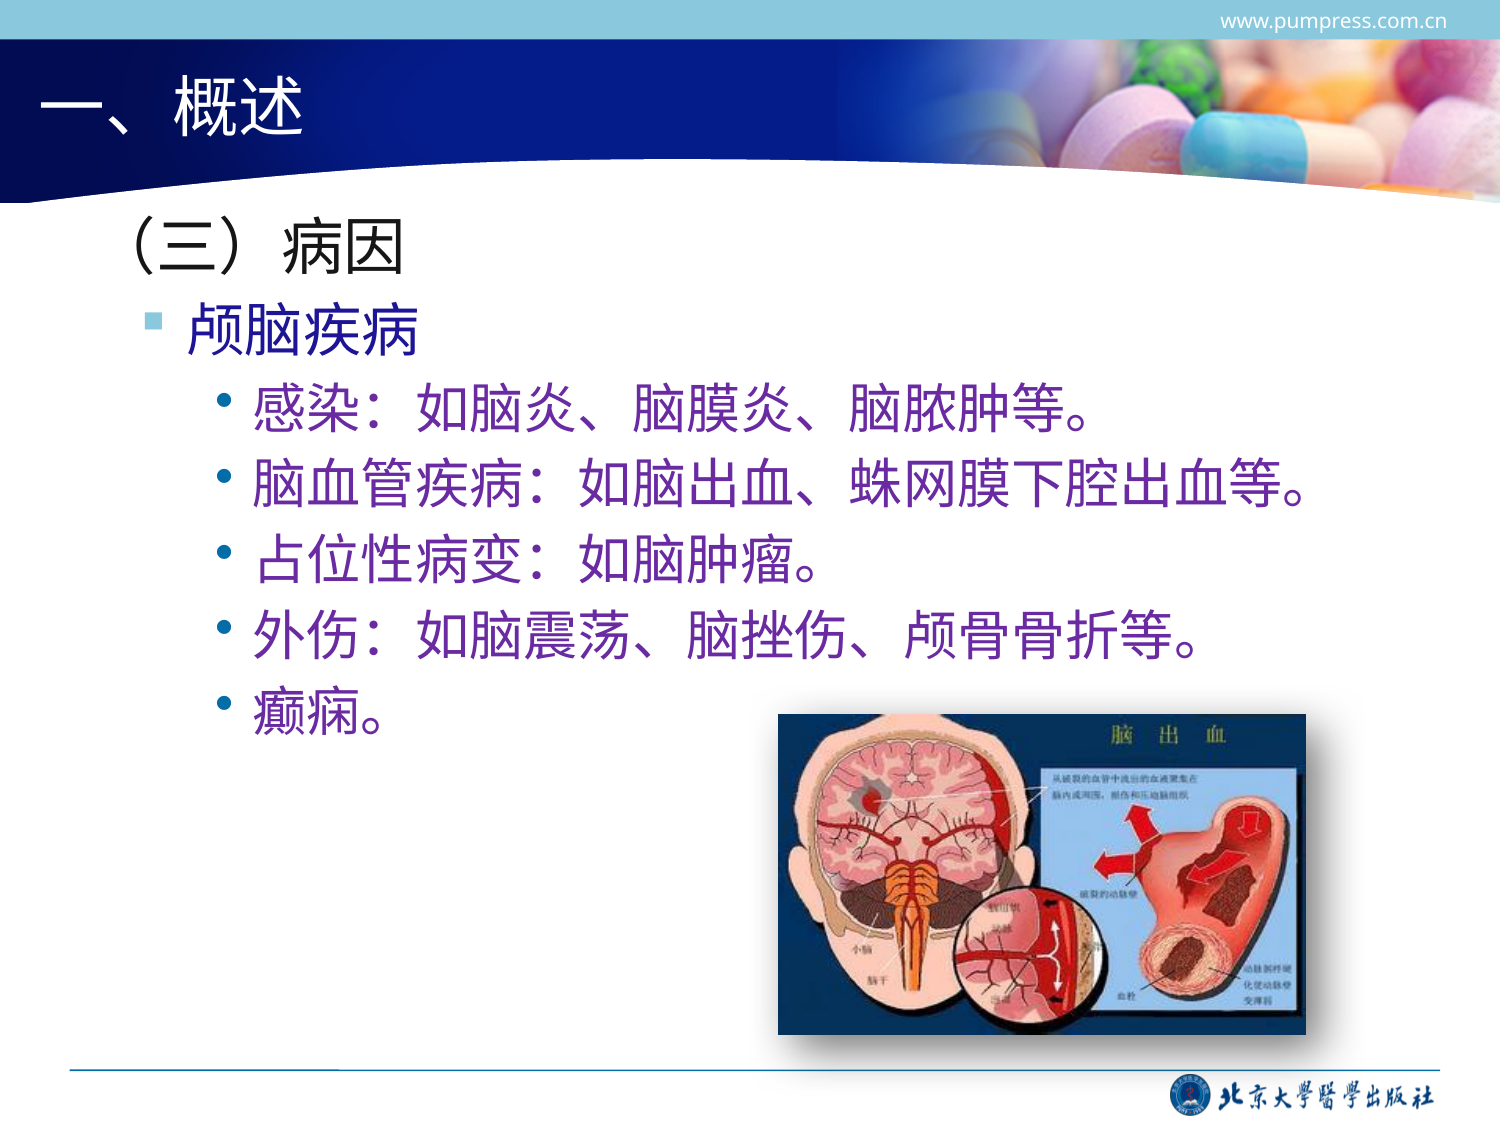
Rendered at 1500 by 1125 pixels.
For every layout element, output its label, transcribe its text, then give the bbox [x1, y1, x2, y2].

picture [0, 40, 1500, 203]
title 一、概述 [23, 58, 1349, 152]
picture [778, 714, 1306, 1036]
list （三）病因 颅脑疾病 感染：如脑炎、脑膜炎、脑脓肿等。 脑血管疾病：如脑出血、蛛网膜下腔出血等。 占位性病变：如脑肿瘤。 外伤：如脑震荡、脑挫伤、颅骨骨折等。 癫痫。 [49, 198, 1463, 1026]
picture [1170, 1074, 1436, 1118]
slide_number www.pumpress.com.cn [1024, 0, 1463, 38]
